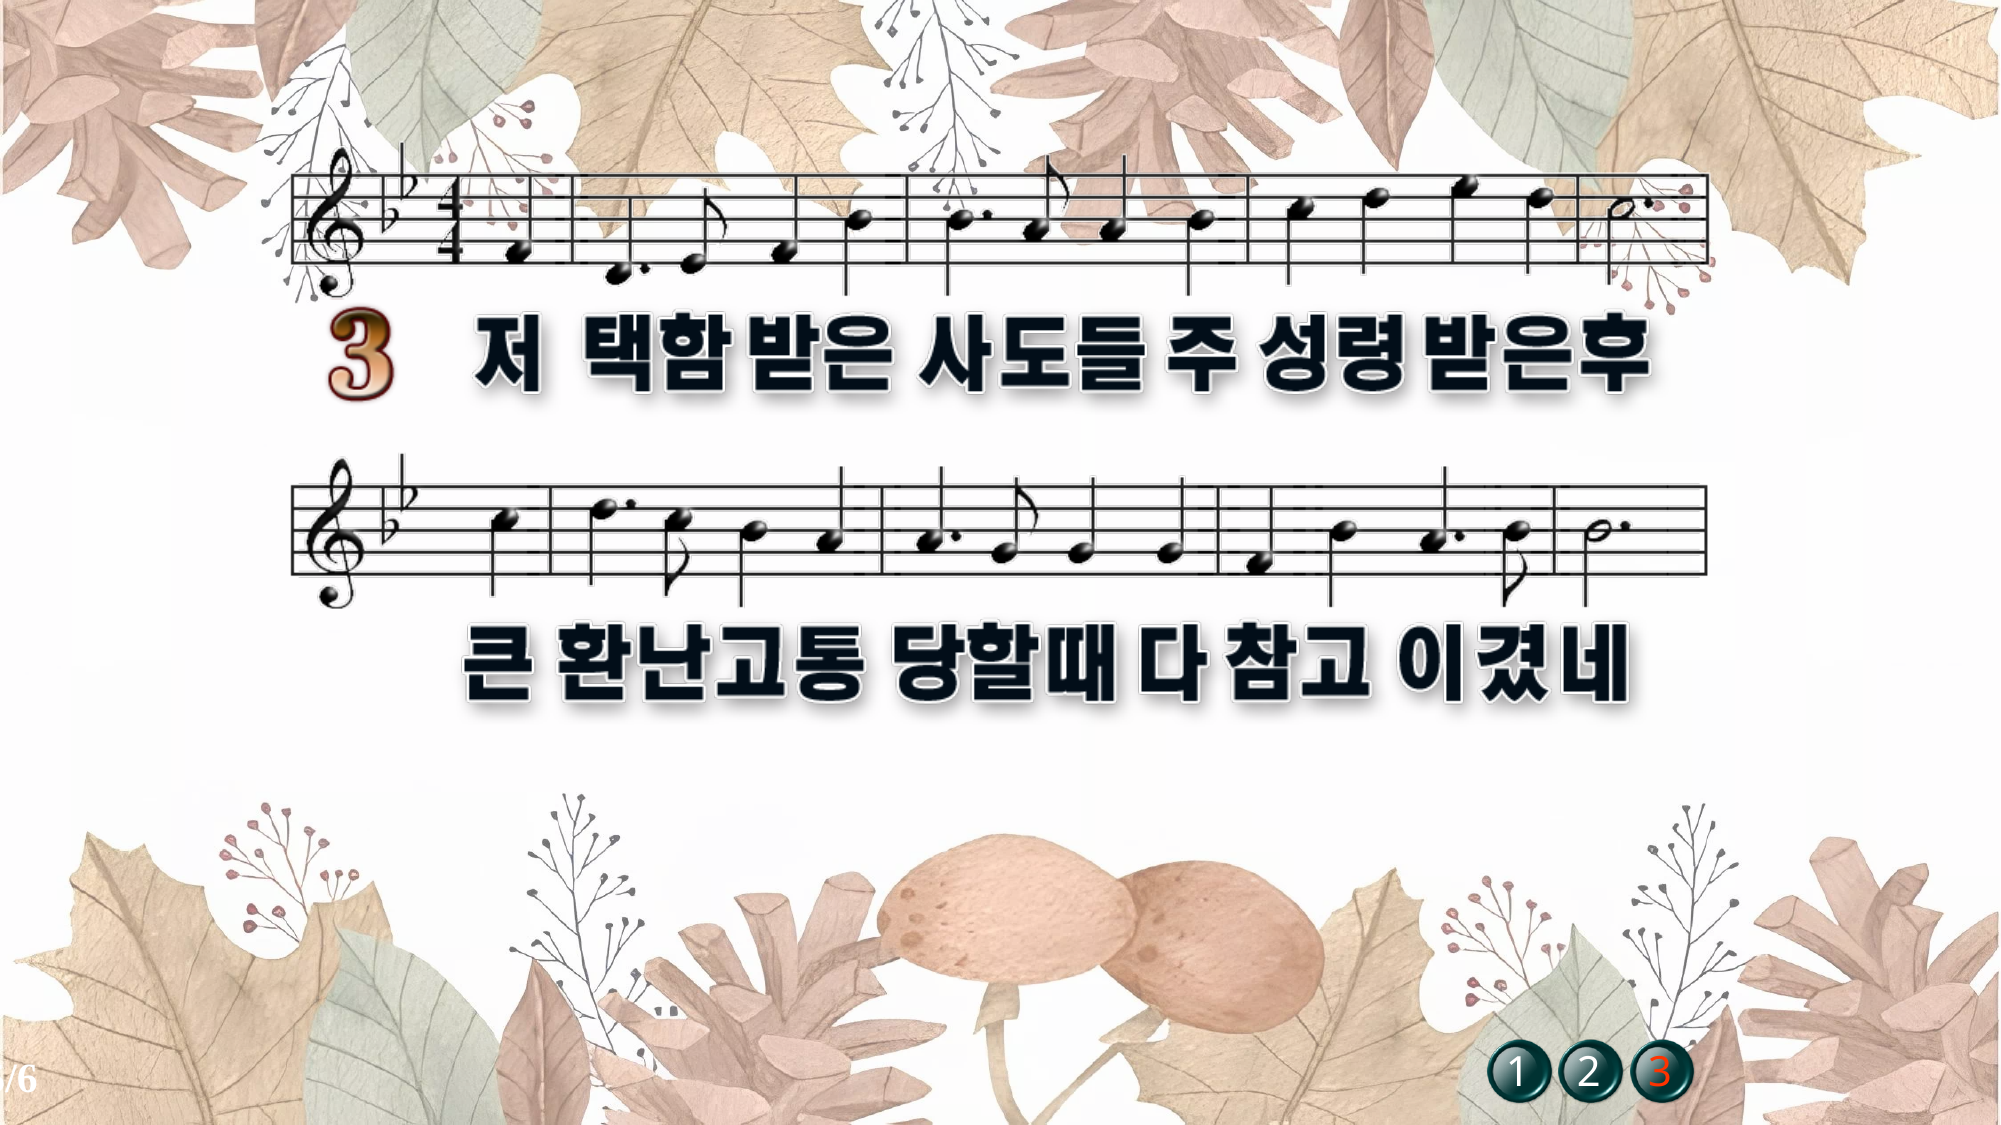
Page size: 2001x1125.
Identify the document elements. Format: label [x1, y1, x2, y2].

text_box [1484, 1035, 1555, 1106]
text_box [1627, 1035, 1697, 1106]
picture [0, 0, 2001, 1125]
text_box [1555, 1035, 1626, 1106]
